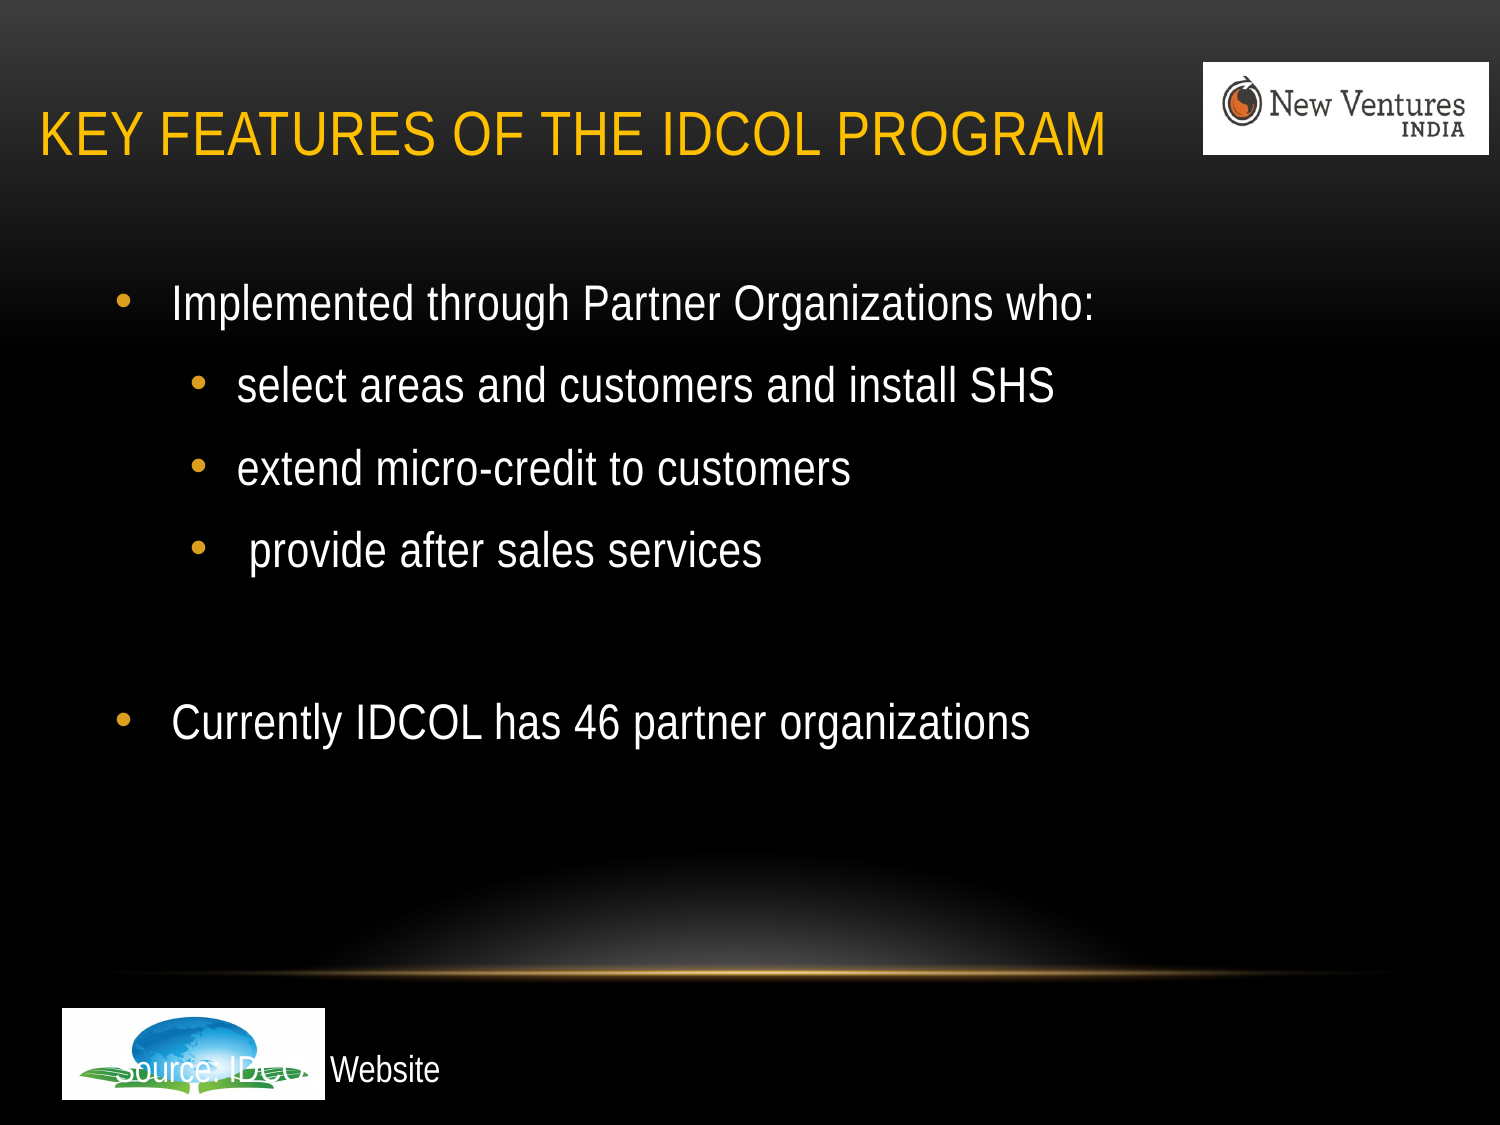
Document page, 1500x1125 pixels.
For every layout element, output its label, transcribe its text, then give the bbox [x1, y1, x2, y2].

title Key FEATURES of the IDCOL PROGRAM [24, 50, 1191, 175]
picture [0, 0, 1500, 1125]
text_box Source: IDCOL Website [99, 1037, 863, 1098]
list Implemented through Partner Organizations who: select areas and customers and install SHS extend micro-credit to customers provide after sales services Currently IDCOL has 46 partner organizations [99, 262, 1400, 938]
